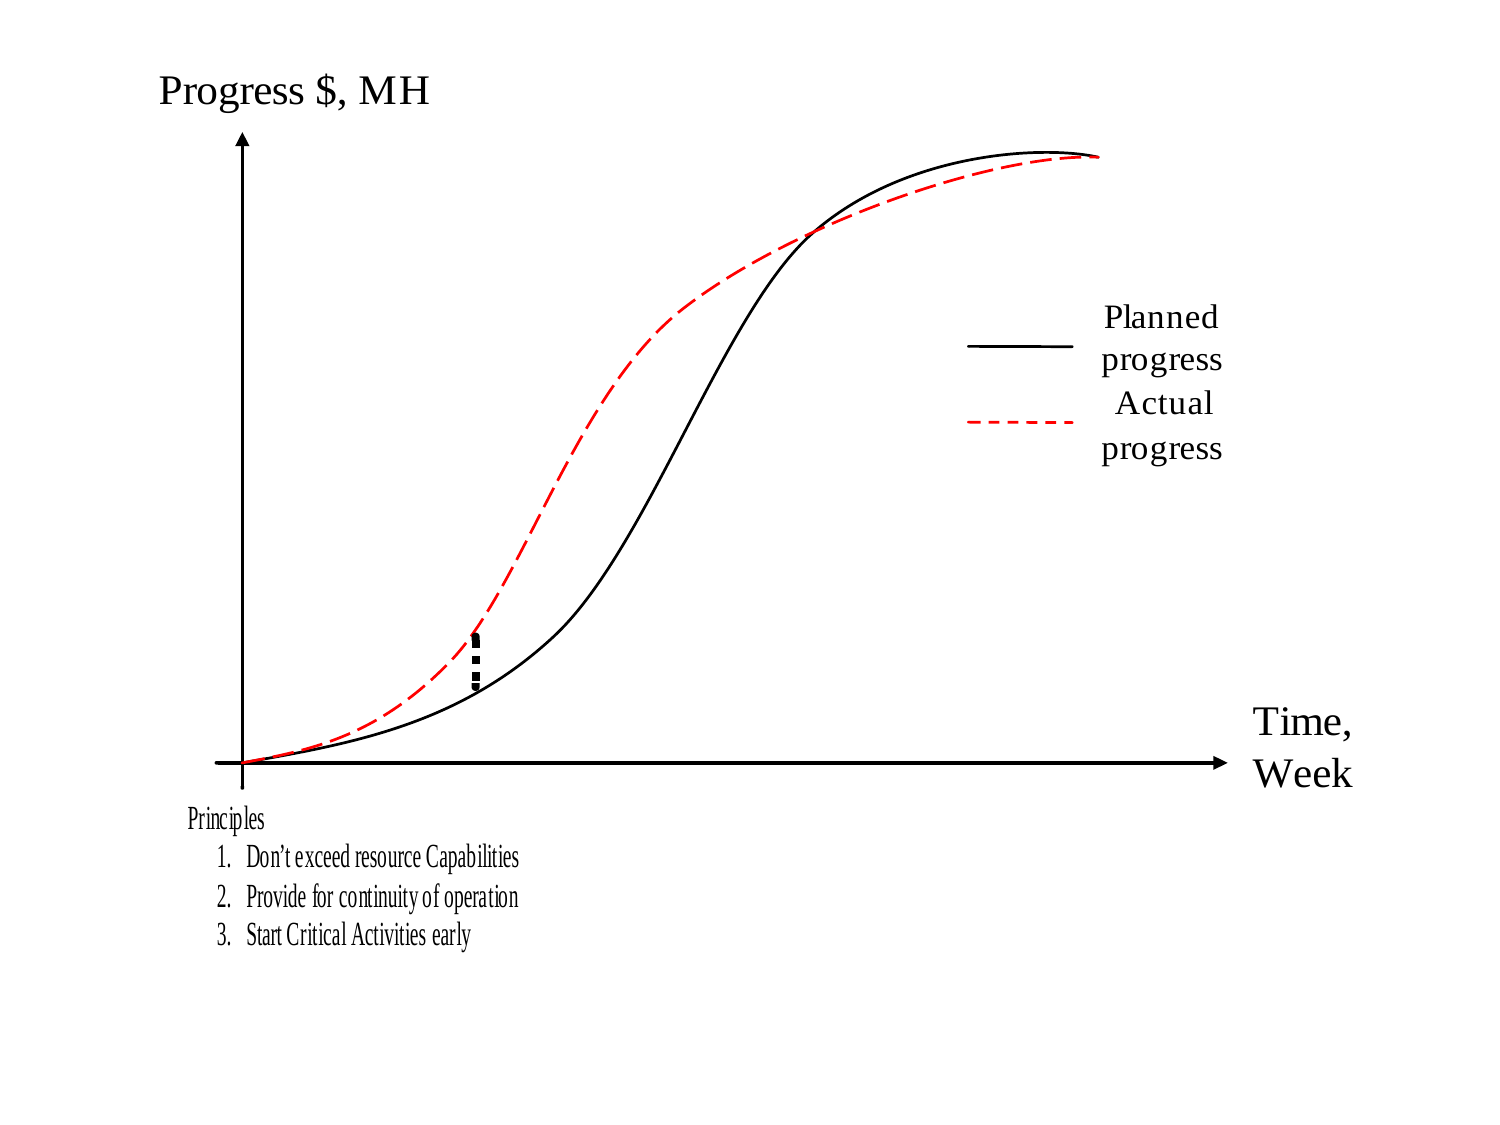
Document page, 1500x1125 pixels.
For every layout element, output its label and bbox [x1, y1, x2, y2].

text_box [112, 30, 1410, 840]
picture [187, 799, 924, 994]
